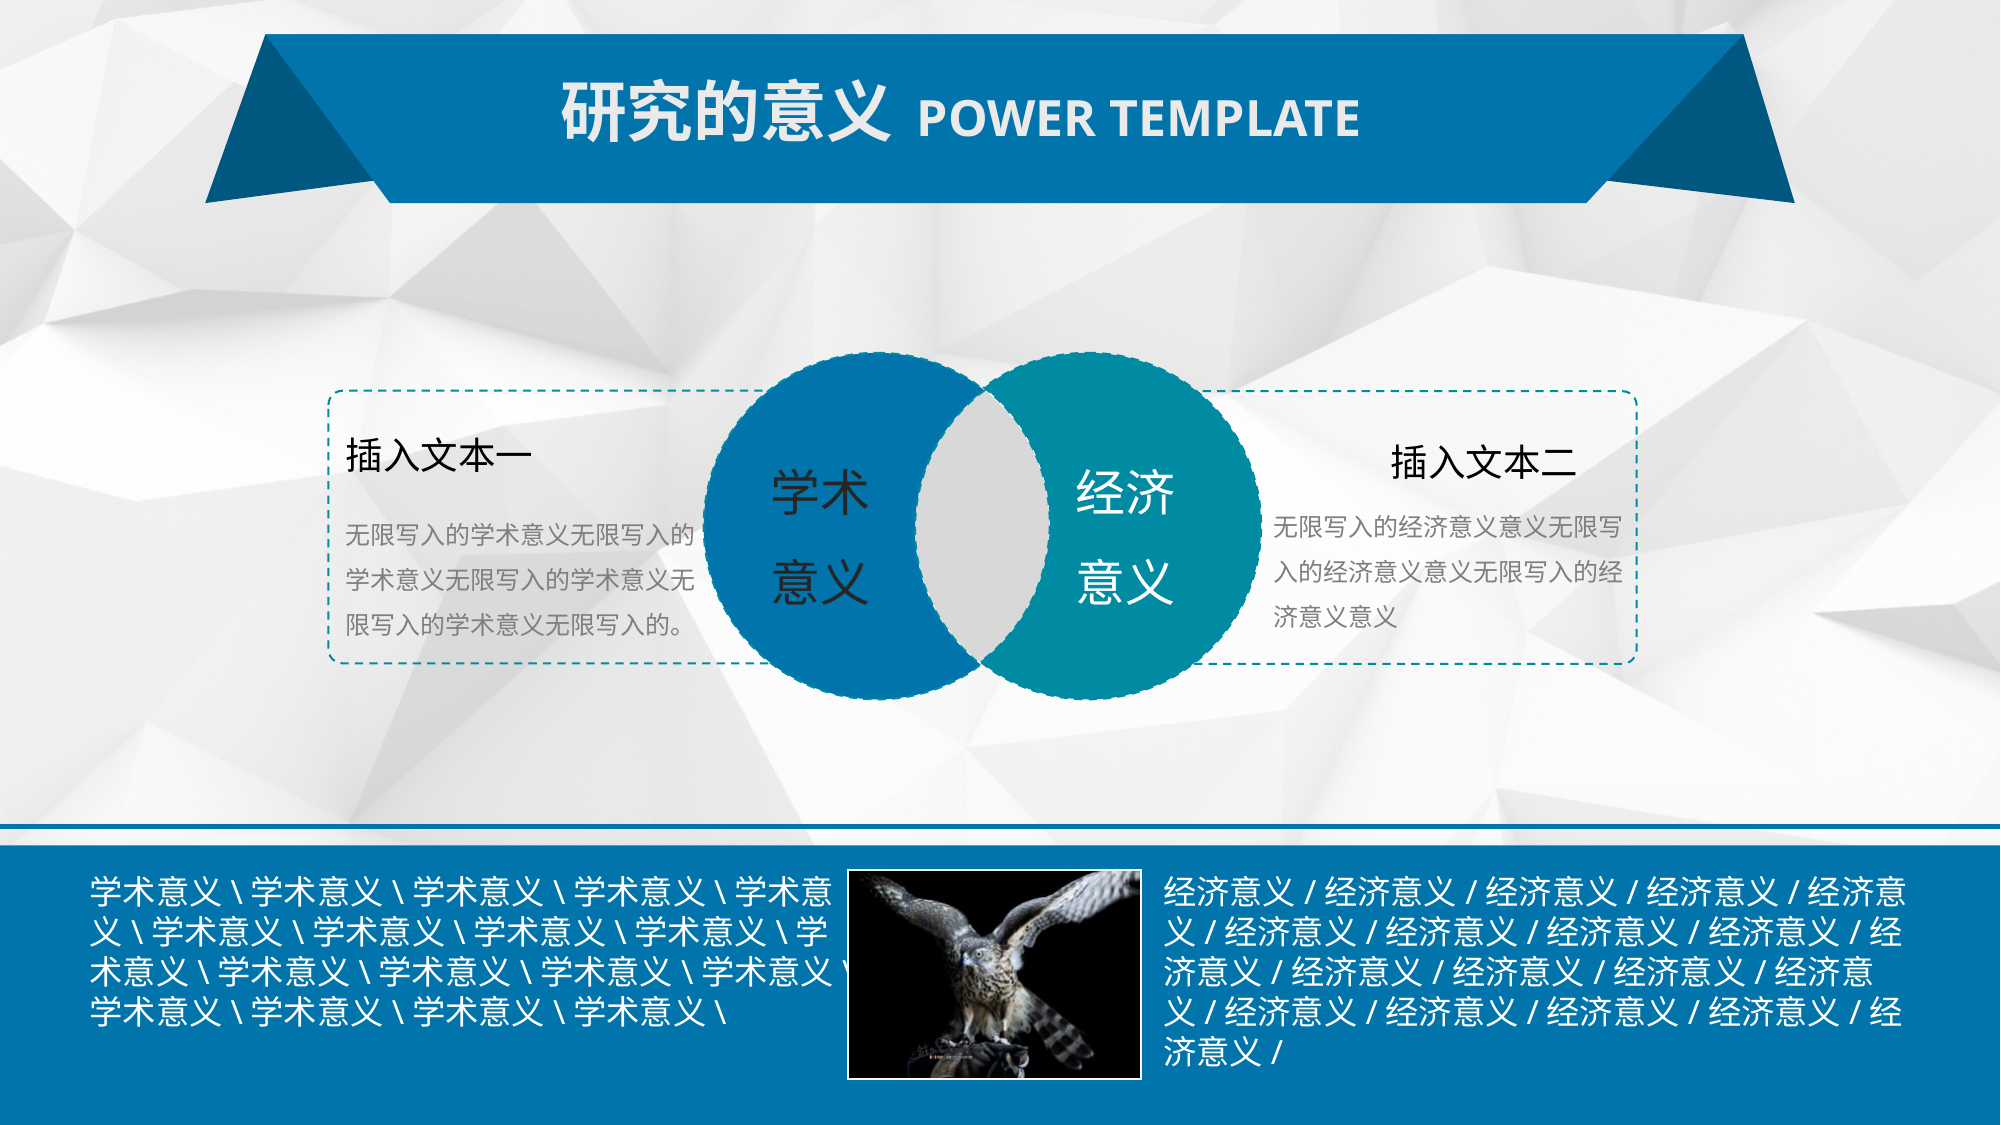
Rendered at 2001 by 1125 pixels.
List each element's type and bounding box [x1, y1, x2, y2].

picture [159, 877, 186, 885]
picture [220, 917, 247, 925]
picture [704, 958, 731, 968]
picture [320, 928, 336, 932]
picture [1682, 957, 1709, 965]
picture [1335, 970, 1342, 980]
picture [1525, 968, 1545, 979]
picture [1628, 958, 1641, 968]
picture [1429, 1010, 1436, 1020]
picture [1882, 933, 1900, 945]
picture [201, 891, 219, 905]
picture [294, 921, 303, 943]
picture [253, 957, 280, 986]
picture [704, 917, 731, 925]
picture [616, 921, 625, 943]
picture [1528, 1001, 1537, 1023]
picture [1239, 998, 1252, 1008]
picture [1306, 881, 1315, 903]
picture [1590, 1010, 1597, 1020]
picture [476, 932, 504, 946]
picture [1206, 921, 1215, 943]
picture [1777, 997, 1804, 1005]
picture [220, 958, 247, 968]
picture [1758, 891, 1776, 905]
picture [1555, 877, 1582, 885]
picture [385, 928, 405, 939]
picture [1820, 893, 1838, 905]
picture [1429, 930, 1436, 940]
picture [555, 881, 564, 903]
picture [646, 888, 666, 899]
picture [485, 1008, 505, 1019]
picture [1239, 918, 1252, 928]
picture [490, 971, 508, 985]
picture [329, 971, 347, 985]
picture [253, 892, 281, 906]
picture [253, 1012, 281, 1026]
picture [286, 877, 313, 906]
picture [509, 917, 536, 946]
picture [1735, 960, 1741, 970]
picture [220, 972, 248, 986]
picture [1720, 888, 1740, 899]
picture [1237, 1013, 1255, 1025]
picture [1336, 1011, 1354, 1025]
picture [695, 1000, 701, 1010]
picture [1467, 958, 1480, 968]
picture [448, 997, 475, 1026]
picture [543, 958, 570, 968]
picture [286, 997, 313, 1026]
picture [1573, 960, 1579, 970]
picture [1528, 921, 1537, 943]
picture [253, 998, 280, 1008]
picture [92, 957, 119, 986]
picture [1789, 958, 1802, 968]
picture [1752, 1010, 1759, 1020]
picture [372, 1000, 378, 1010]
picture [1559, 888, 1579, 899]
picture [1690, 921, 1698, 943]
picture [523, 891, 541, 905]
picture [755, 972, 765, 981]
picture [372, 880, 378, 890]
picture [0, 830, 2001, 845]
picture [1616, 997, 1643, 1005]
picture [1174, 970, 1181, 980]
picture [485, 888, 505, 899]
picture [1306, 958, 1319, 968]
picture [129, 968, 149, 979]
picture [1658, 931, 1676, 945]
picture [1852, 877, 1872, 891]
picture [533, 880, 539, 890]
picture [434, 920, 440, 930]
text_box [205, 34, 1795, 204]
picture [1877, 877, 1904, 885]
picture [1241, 1051, 1259, 1065]
picture [211, 880, 217, 890]
picture [253, 878, 280, 888]
picture [609, 997, 636, 1026]
picture [1454, 964, 1464, 971]
picture [133, 921, 142, 943]
picture [1559, 1013, 1577, 1025]
picture [1657, 970, 1664, 980]
picture [415, 998, 442, 1008]
picture [232, 1001, 241, 1023]
picture [1752, 930, 1759, 940]
picture [685, 891, 703, 905]
picture [1429, 917, 1449, 931]
picture [393, 881, 402, 903]
picture [1661, 878, 1674, 888]
picture [1884, 998, 1897, 1008]
picture [1563, 971, 1581, 985]
picture [756, 920, 762, 930]
picture [533, 1000, 539, 1010]
picture [1686, 968, 1706, 979]
picture [1789, 881, 1798, 903]
picture [1848, 968, 1868, 979]
picture [1819, 931, 1837, 945]
picture [1459, 928, 1479, 939]
picture [609, 877, 636, 906]
picture [1207, 877, 1227, 891]
picture [1507, 920, 1513, 930]
picture [1768, 880, 1774, 890]
picture [1367, 921, 1376, 943]
picture [708, 928, 728, 939]
picture [1203, 968, 1223, 979]
picture [1297, 1008, 1317, 1019]
picture [324, 888, 344, 899]
picture [1326, 884, 1336, 891]
picture [1496, 970, 1503, 980]
picture [595, 920, 601, 930]
picture [1777, 917, 1804, 925]
picture [627, 1012, 637, 1021]
picture [1402, 971, 1420, 985]
picture [1251, 1040, 1257, 1050]
picture [448, 957, 475, 965]
picture [1822, 878, 1835, 888]
picture [646, 1008, 666, 1019]
picture [1297, 928, 1317, 939]
picture [737, 892, 765, 906]
picture [822, 960, 828, 970]
picture [143, 892, 153, 901]
picture [803, 928, 819, 932]
picture [452, 968, 472, 979]
picture [542, 917, 569, 925]
picture [1339, 878, 1352, 888]
picture [1207, 890, 1214, 900]
picture [1455, 917, 1482, 925]
picture [737, 878, 764, 888]
picture [304, 892, 314, 901]
picture [1818, 970, 1825, 980]
picture [1337, 893, 1355, 905]
picture [1346, 920, 1352, 930]
picture [670, 917, 697, 946]
picture [415, 878, 442, 888]
picture [642, 877, 669, 885]
picture [1236, 888, 1256, 899]
picture [360, 961, 369, 983]
picture [415, 1012, 443, 1026]
picture [168, 971, 186, 985]
picture [1620, 928, 1640, 939]
picture [1529, 890, 1536, 900]
picture [1335, 957, 1355, 971]
picture [609, 957, 636, 965]
picture [844, 870, 1141, 1079]
picture [742, 888, 758, 892]
picture [1597, 891, 1615, 905]
picture [1398, 1013, 1416, 1025]
picture [1690, 890, 1697, 900]
picture [1781, 928, 1801, 939]
picture [1497, 1011, 1515, 1025]
picture [1400, 998, 1413, 1008]
picture [187, 917, 214, 946]
picture [704, 972, 732, 986]
picture [1268, 1010, 1275, 1020]
picture [1690, 877, 1710, 891]
picture [258, 1008, 274, 1012]
picture [788, 892, 798, 901]
picture [1364, 968, 1384, 979]
picture [304, 1012, 314, 1021]
picture [1871, 924, 1881, 931]
picture [1507, 1000, 1513, 1010]
picture [424, 931, 442, 945]
picture [661, 960, 667, 970]
picture [348, 917, 375, 946]
picture [1165, 884, 1175, 891]
picture [581, 1008, 597, 1012]
picture [1284, 880, 1290, 890]
picture [1412, 960, 1418, 970]
picture [1498, 893, 1516, 905]
picture [1268, 997, 1288, 1011]
picture [1884, 918, 1897, 928]
picture [481, 997, 508, 1005]
picture [1725, 971, 1743, 985]
picture [320, 877, 347, 885]
picture [637, 932, 665, 946]
picture [1232, 877, 1259, 885]
picture [627, 892, 637, 901]
picture [1723, 918, 1736, 928]
picture [1590, 930, 1597, 940]
picture [201, 1011, 219, 1025]
picture [1387, 924, 1397, 931]
picture [154, 932, 182, 946]
picture [1293, 997, 1320, 1005]
picture [1176, 893, 1194, 905]
picture [1628, 881, 1637, 903]
picture [225, 968, 241, 972]
picture [92, 892, 120, 906]
picture [1465, 973, 1483, 985]
picture [716, 1001, 725, 1023]
picture [1387, 1004, 1397, 1011]
picture [393, 1001, 402, 1023]
picture [366, 932, 376, 941]
picture [420, 1008, 436, 1012]
picture [1241, 971, 1259, 985]
picture [1174, 1050, 1181, 1060]
picture [1595, 961, 1604, 983]
picture [1829, 920, 1835, 930]
picture [1521, 957, 1548, 965]
picture [585, 931, 603, 945]
picture [92, 878, 119, 888]
picture [1561, 918, 1574, 928]
picture [1393, 877, 1420, 885]
picture [1185, 1000, 1191, 1010]
picture [737, 957, 764, 986]
picture [1818, 957, 1838, 971]
picture [695, 880, 701, 890]
picture [1871, 1004, 1881, 1011]
picture [1852, 890, 1859, 900]
picture [0, 0, 2001, 823]
picture [1721, 1013, 1739, 1025]
picture [1529, 877, 1549, 891]
picture [1496, 957, 1516, 971]
picture [1756, 961, 1765, 983]
picture [1844, 957, 1871, 965]
picture [1548, 1004, 1558, 1011]
picture [1781, 1008, 1801, 1019]
picture [1607, 880, 1613, 890]
picture [1716, 877, 1743, 885]
picture [594, 972, 604, 981]
picture [812, 971, 830, 985]
picture [521, 961, 530, 983]
picture [1657, 957, 1677, 971]
picture [543, 972, 571, 986]
text_box [328, 352, 1642, 700]
picture [1881, 888, 1901, 899]
picture [685, 1011, 703, 1025]
picture [143, 1012, 153, 1021]
picture [1398, 933, 1416, 945]
picture [527, 932, 537, 941]
picture [1251, 960, 1257, 970]
picture [1882, 1013, 1900, 1025]
picture [211, 1000, 217, 1010]
picture [1304, 973, 1322, 985]
picture [1185, 920, 1191, 930]
picture [1206, 1001, 1215, 1023]
picture [555, 1001, 564, 1023]
picture [716, 881, 725, 903]
picture [803, 877, 830, 885]
picture [1668, 1000, 1674, 1010]
picture [1226, 1004, 1236, 1011]
picture [1548, 924, 1558, 931]
picture [1590, 917, 1610, 931]
picture [362, 1011, 380, 1025]
picture [205, 932, 215, 941]
picture [1829, 1000, 1835, 1010]
picture [1467, 881, 1476, 903]
picture [414, 957, 441, 986]
picture [1434, 961, 1443, 983]
picture [97, 1008, 113, 1012]
picture [770, 877, 797, 906]
picture [1268, 917, 1288, 931]
picture [291, 968, 311, 979]
picture [746, 931, 764, 945]
picture [320, 997, 347, 1005]
picture [125, 997, 152, 1026]
picture [101, 931, 119, 945]
picture [1819, 1011, 1837, 1025]
picture [1710, 1004, 1720, 1011]
picture [287, 957, 314, 965]
picture [1659, 893, 1677, 905]
picture [1721, 933, 1739, 945]
picture [807, 888, 827, 899]
picture [637, 918, 664, 928]
picture [651, 971, 669, 985]
picture [481, 877, 508, 885]
picture [1723, 998, 1736, 1008]
picture [1346, 1000, 1352, 1010]
picture [709, 968, 725, 972]
picture [199, 961, 208, 983]
picture [1174, 957, 1194, 971]
picture [642, 997, 669, 1005]
picture [642, 928, 658, 932]
picture [1429, 997, 1449, 1011]
picture [1752, 997, 1772, 1011]
picture [576, 1012, 604, 1026]
picture [386, 968, 402, 972]
picture [523, 1011, 541, 1025]
picture [770, 957, 797, 965]
picture [1400, 918, 1413, 928]
picture [1397, 888, 1417, 899]
picture [1174, 1037, 1194, 1051]
picture [774, 968, 794, 979]
picture [125, 957, 152, 965]
picture [798, 932, 826, 946]
picture [1199, 957, 1226, 965]
picture [154, 918, 181, 928]
picture [92, 1012, 120, 1026]
picture [576, 957, 603, 986]
picture [798, 918, 825, 928]
picture [1360, 957, 1387, 965]
picture [315, 918, 342, 928]
picture [232, 881, 241, 903]
picture [1626, 973, 1644, 985]
picture [1368, 877, 1388, 891]
picture [1199, 1037, 1226, 1045]
picture [1445, 880, 1451, 890]
picture [576, 892, 604, 906]
picture [1620, 1008, 1640, 1019]
picture [1226, 924, 1236, 931]
picture [1459, 1008, 1479, 1019]
picture [1809, 884, 1819, 891]
picture [381, 958, 408, 968]
picture [1293, 964, 1303, 971]
picture [262, 931, 280, 945]
picture [339, 960, 345, 970]
picture [576, 998, 603, 1008]
picture [548, 968, 564, 972]
picture [1851, 921, 1860, 943]
picture [466, 892, 476, 901]
picture [466, 1012, 476, 1021]
picture [1274, 891, 1292, 905]
picture [1616, 917, 1643, 925]
picture [159, 997, 186, 1005]
picture [476, 918, 503, 928]
picture [125, 877, 152, 906]
picture [1293, 917, 1320, 925]
picture [432, 972, 442, 981]
picture [546, 928, 566, 939]
picture [415, 892, 443, 906]
picture [92, 998, 119, 1008]
picture [1710, 924, 1720, 931]
picture [1561, 998, 1574, 1008]
picture [362, 891, 380, 905]
picture [1178, 878, 1191, 888]
picture [500, 960, 506, 970]
picture [315, 932, 343, 946]
picture [272, 920, 278, 930]
picture [163, 888, 183, 899]
picture [1776, 964, 1786, 971]
picture [324, 1008, 344, 1019]
picture [683, 961, 692, 983]
picture [1273, 961, 1281, 983]
picture [448, 877, 475, 906]
picture [381, 917, 408, 925]
picture [111, 920, 117, 930]
picture [1273, 1041, 1281, 1063]
picture [381, 972, 409, 986]
picture [1787, 973, 1805, 985]
picture [1658, 1011, 1676, 1025]
picture [1455, 997, 1482, 1005]
picture [271, 972, 281, 981]
picture [1690, 1001, 1698, 1023]
picture [1851, 1001, 1860, 1023]
picture [258, 888, 274, 892]
picture [1175, 1011, 1193, 1025]
picture [420, 888, 436, 892]
picture [1175, 931, 1193, 945]
picture [777, 921, 786, 943]
picture [1497, 931, 1515, 945]
picture [1752, 917, 1772, 931]
picture [576, 878, 603, 888]
picture [178, 960, 184, 970]
picture [581, 888, 597, 892]
picture [1615, 964, 1625, 971]
picture [163, 1008, 183, 1019]
picture [1648, 884, 1658, 891]
picture [159, 928, 175, 932]
picture [1203, 1048, 1223, 1059]
picture [1336, 931, 1354, 945]
picture [1367, 1001, 1376, 1023]
picture [110, 972, 120, 981]
picture [1237, 933, 1255, 945]
picture [1590, 997, 1610, 1011]
picture [1435, 891, 1453, 905]
picture [1268, 930, 1275, 940]
picture [688, 932, 698, 941]
picture [1559, 933, 1577, 945]
picture [1500, 878, 1513, 888]
picture [455, 921, 464, 943]
picture [613, 968, 633, 979]
picture [1368, 890, 1375, 900]
picture [481, 928, 497, 932]
picture [1668, 920, 1674, 930]
picture [224, 928, 244, 939]
picture [97, 888, 113, 892]
picture [1487, 884, 1497, 891]
